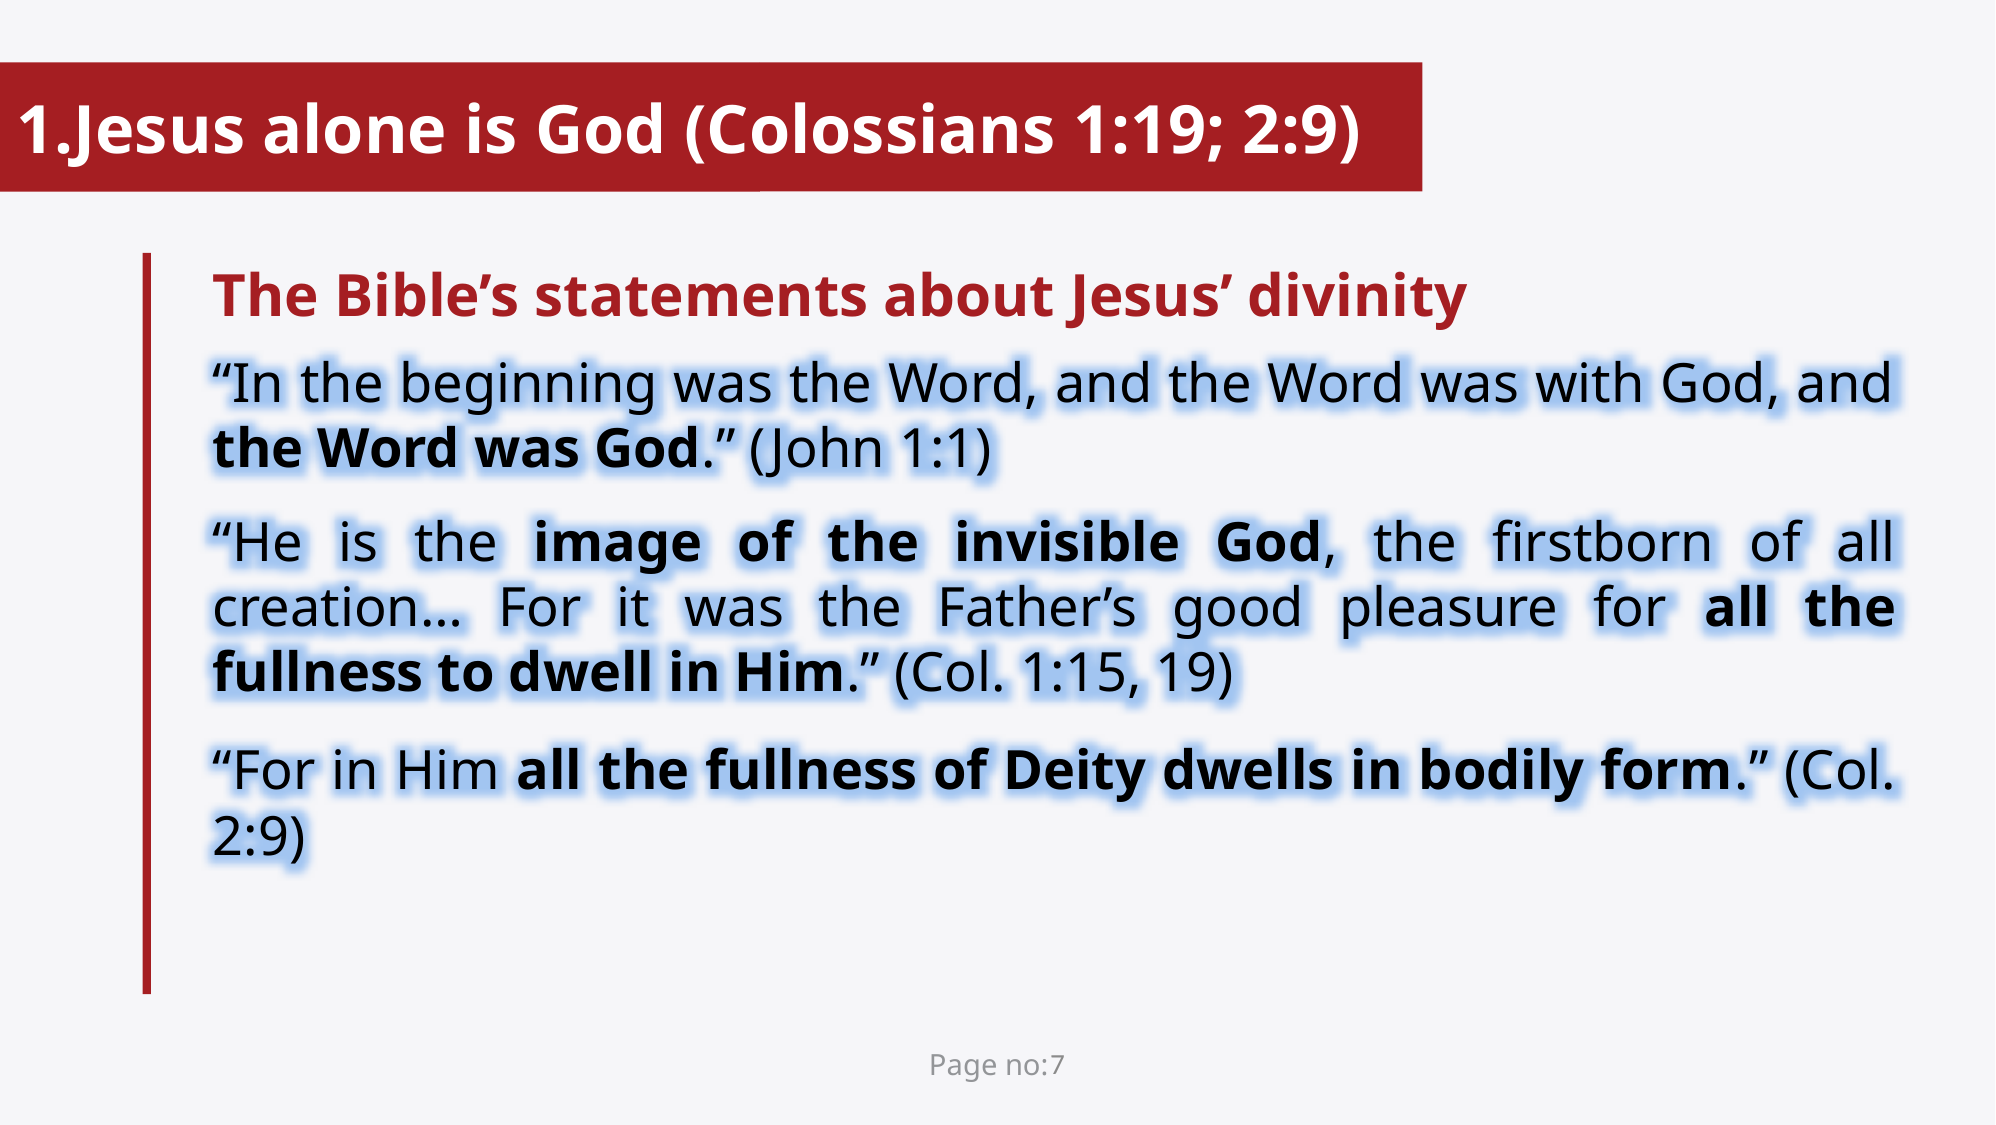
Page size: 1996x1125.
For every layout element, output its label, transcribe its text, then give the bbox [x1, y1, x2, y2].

text_box The Bible’s statements about Jesus’ divinity [198, 250, 1911, 336]
text_box “In the beginning was the Word, and the Word was with God, and the Word was God.” (John 1:1) [198, 341, 1911, 486]
text_box “He is the image of the invisible God, the firstborn of all creation… For it was the Father’s good pleasure for all the fullness to dwell in Him.” (Col. 1:15, 19) [198, 500, 1911, 710]
text_box Jesus alone is God (Colossians 1:19; 2:9) [19, 88, 1621, 167]
text_box [758, 60, 1424, 88]
text_box “For in Him all the fullness of Deity dwells in bodily form.” (Col. 2:9) [198, 728, 1911, 874]
text_box [758, 167, 1424, 193]
